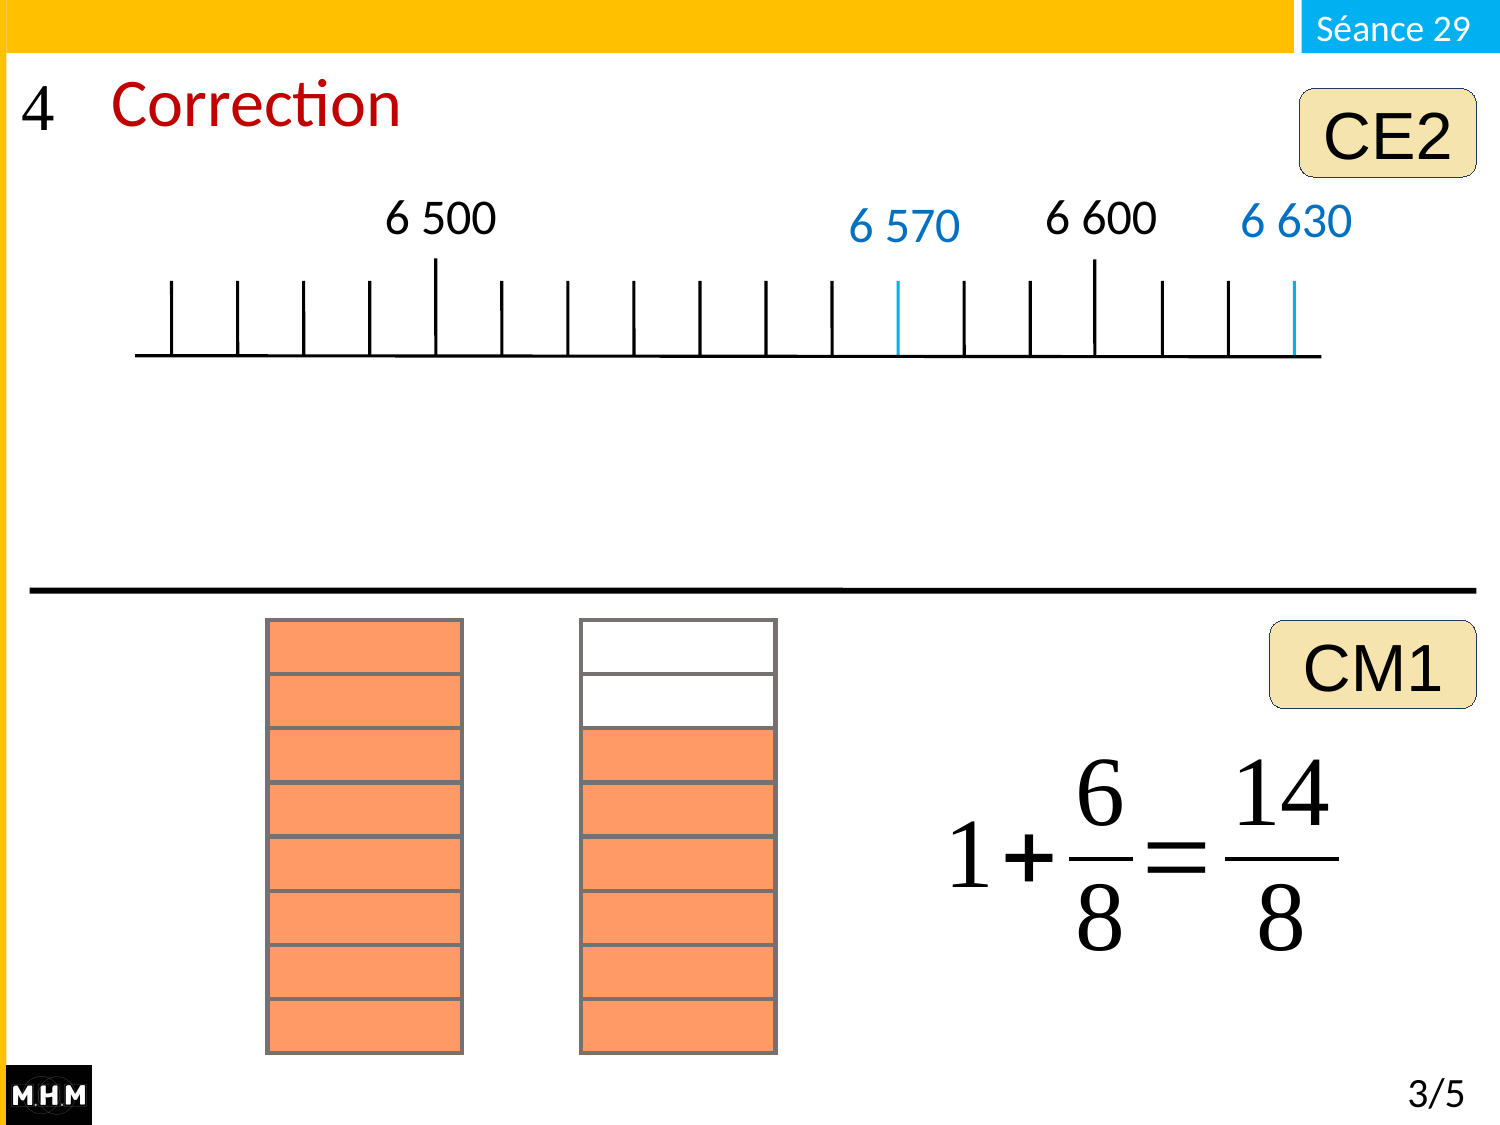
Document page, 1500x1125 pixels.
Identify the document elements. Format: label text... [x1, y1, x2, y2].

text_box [267, 619, 462, 1054]
list 3/5 [1373, 1064, 1500, 1125]
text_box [580, 619, 776, 1054]
picture [6, 1065, 92, 1125]
title Correction [96, 60, 1391, 150]
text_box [134, 176, 1322, 357]
text_box CE2 [1299, 88, 1477, 178]
text_box 6 630 [1325, 179, 1368, 255]
text_box CM1 [1269, 620, 1477, 709]
